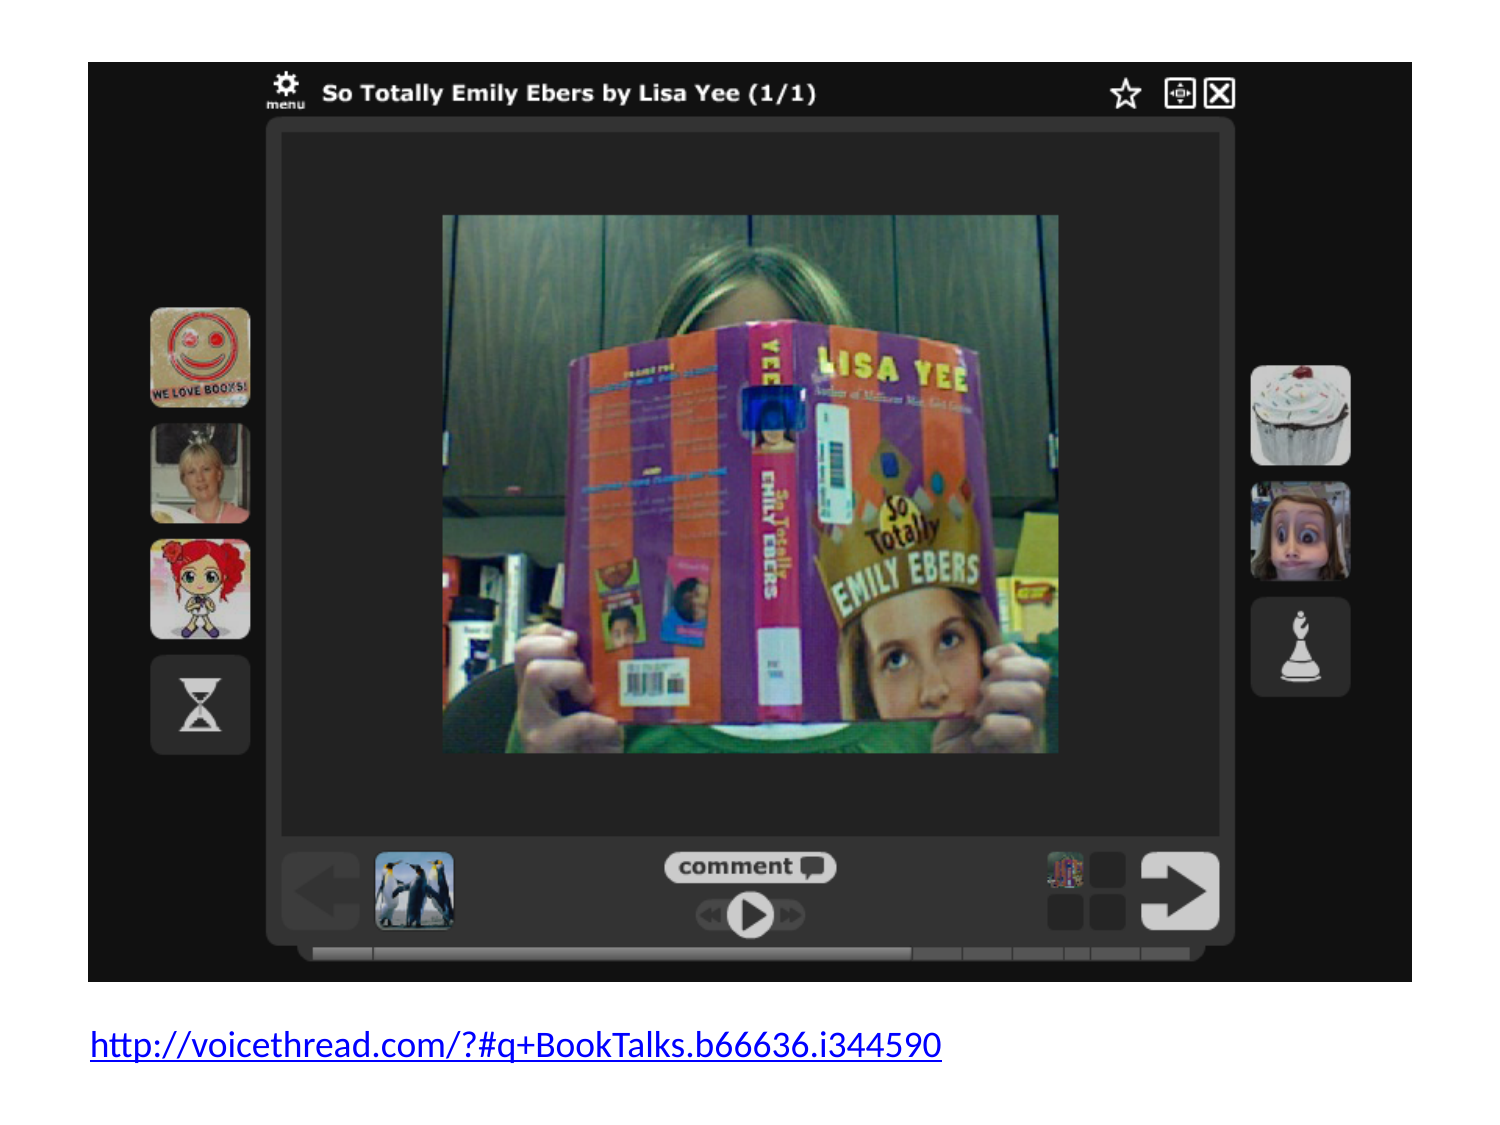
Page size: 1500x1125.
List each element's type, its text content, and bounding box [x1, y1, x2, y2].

picture [87, 62, 1412, 982]
text_box http://voicethread.com/?#q+BookTalks.b66636.i344590 [74, 1012, 1138, 1073]
